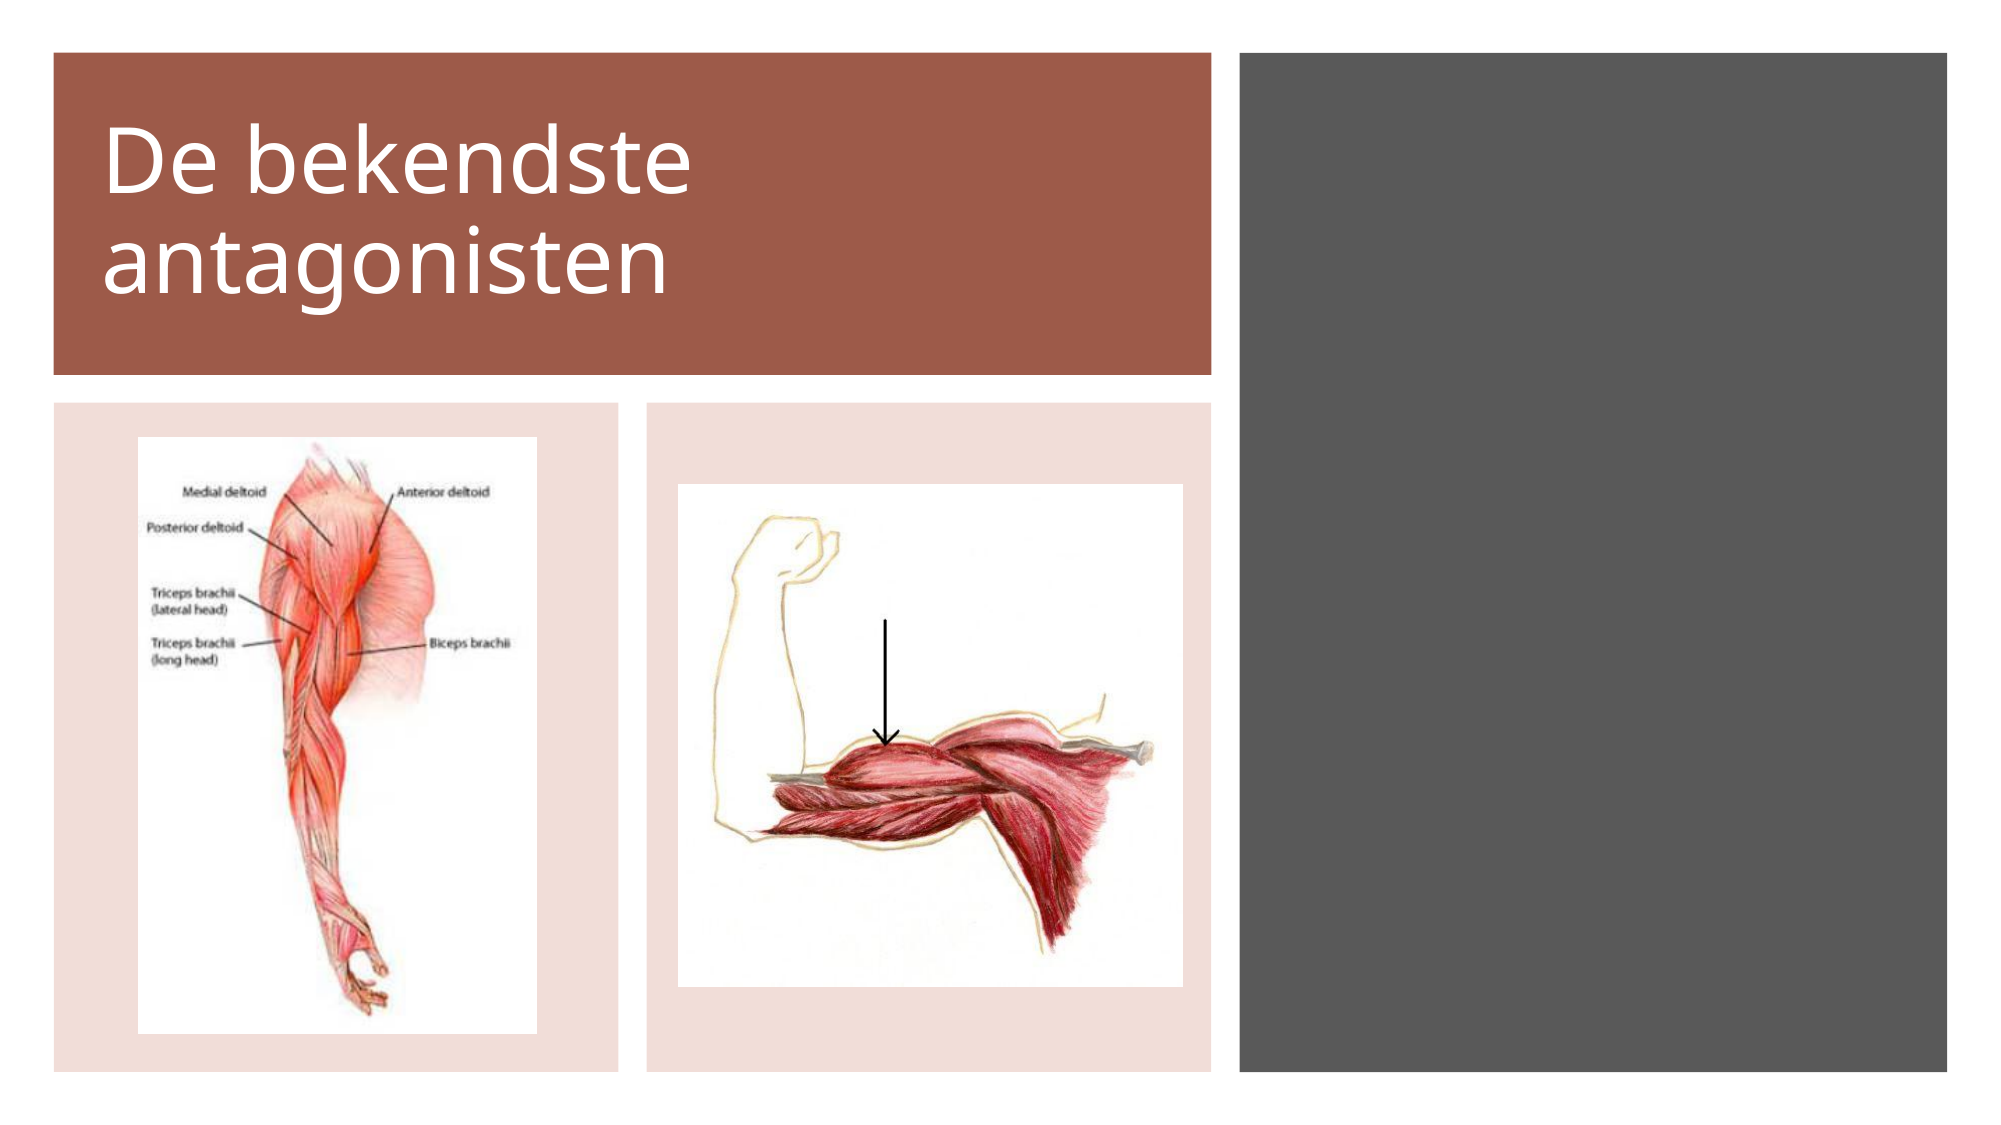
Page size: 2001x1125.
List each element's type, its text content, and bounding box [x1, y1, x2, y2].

picture [138, 437, 537, 1034]
text_box [646, 402, 1212, 1073]
text_box [53, 52, 1212, 376]
picture [678, 484, 1183, 987]
text_box [1239, 52, 1948, 1073]
text_box [53, 402, 619, 1073]
title De bekendste antagonisten [85, 80, 1168, 348]
